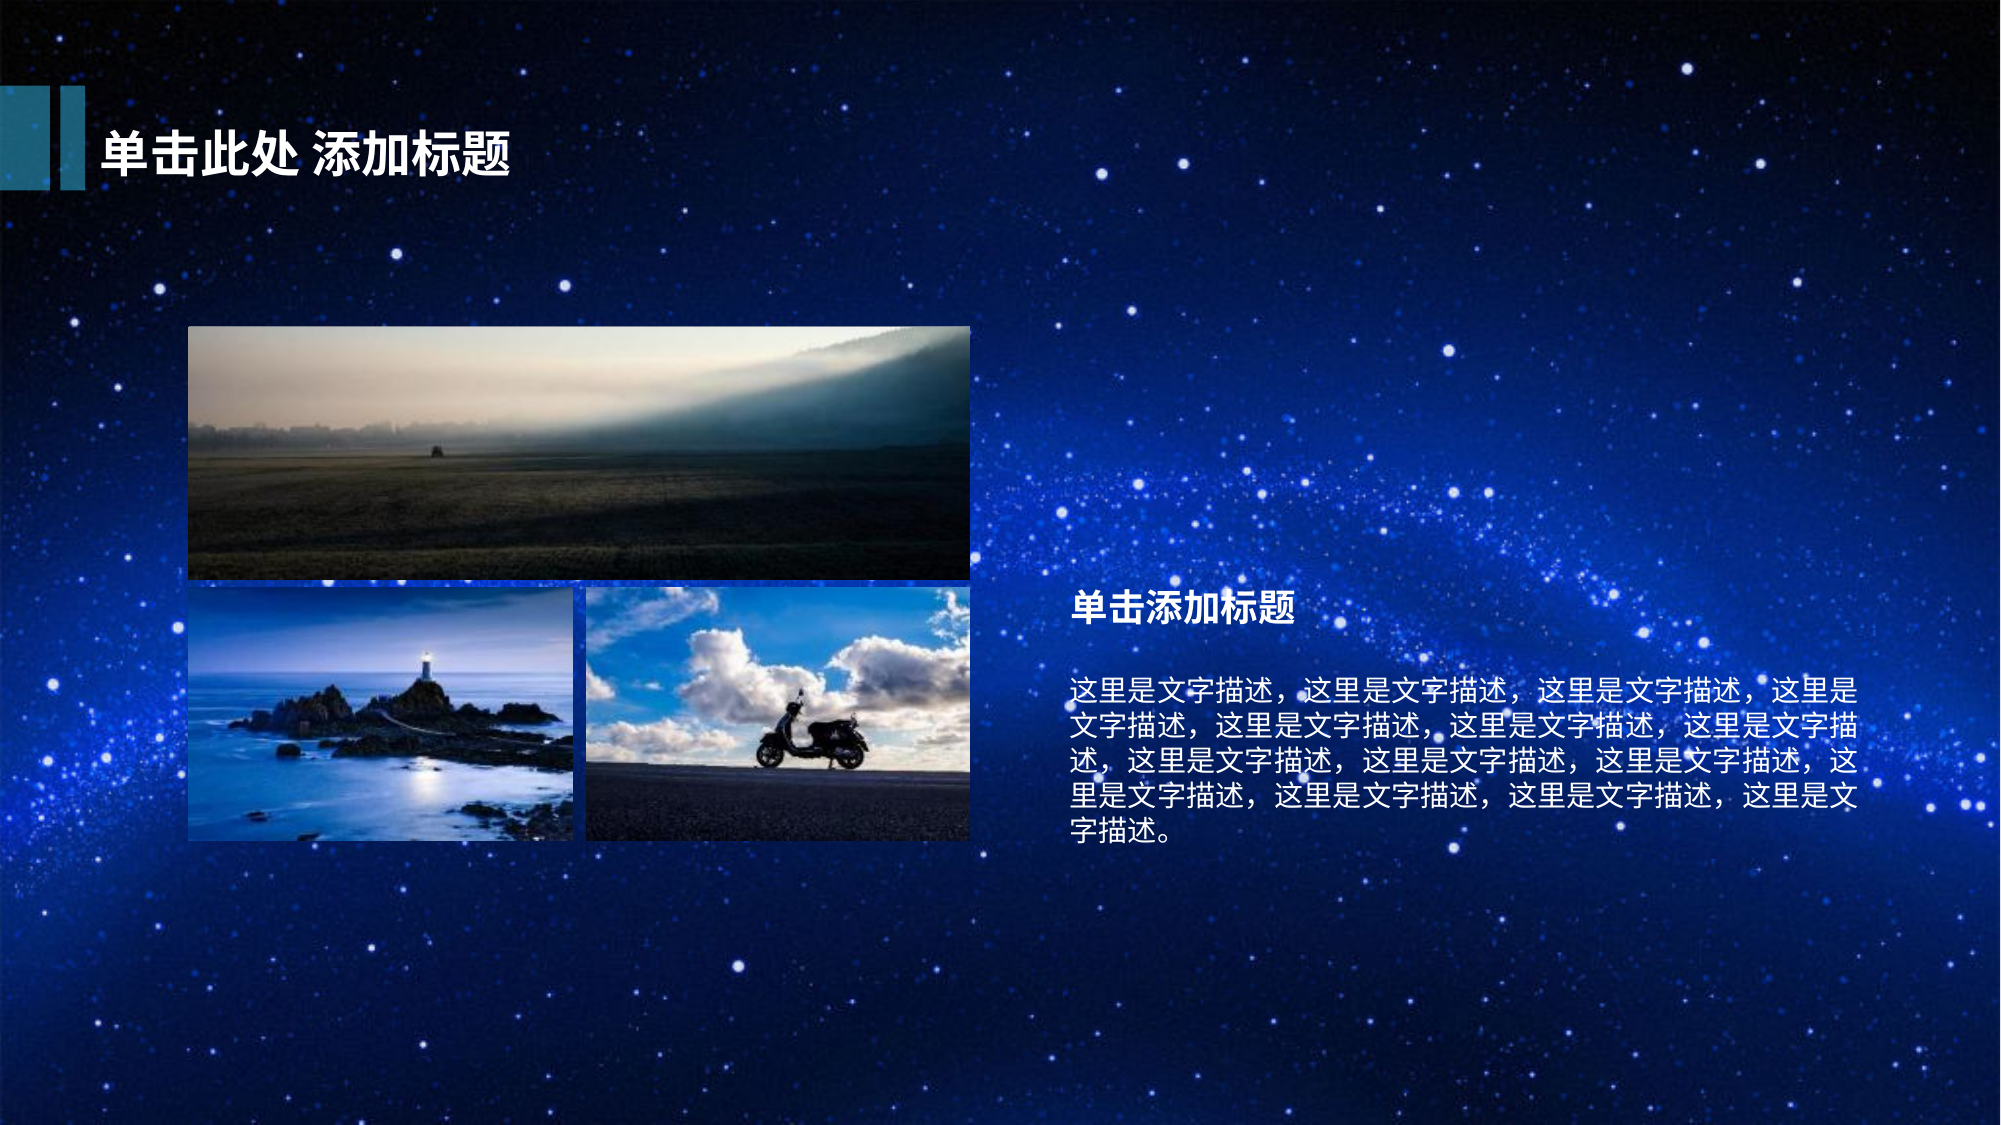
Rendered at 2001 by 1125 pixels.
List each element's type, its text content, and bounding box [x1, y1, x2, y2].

text_box [59, 85, 86, 191]
picture [0, 0, 2001, 1125]
text_box [0, 85, 51, 191]
text_box 单击添加标题 [1056, 554, 1311, 637]
text_box 这里是文字描述，这里是文字描述，这里是文字描述，这里是文字描述，这里是文字描述，这里是文字描述，这里是文字描述，这里是文字描述，这里是文字描述，这里是文字描述，这里是文字描述，这里是文字描述，这里是文字描述，这里是文字描述。 [1054, 665, 1875, 855]
text_box 单击此处 添加标题 [85, 114, 563, 190]
